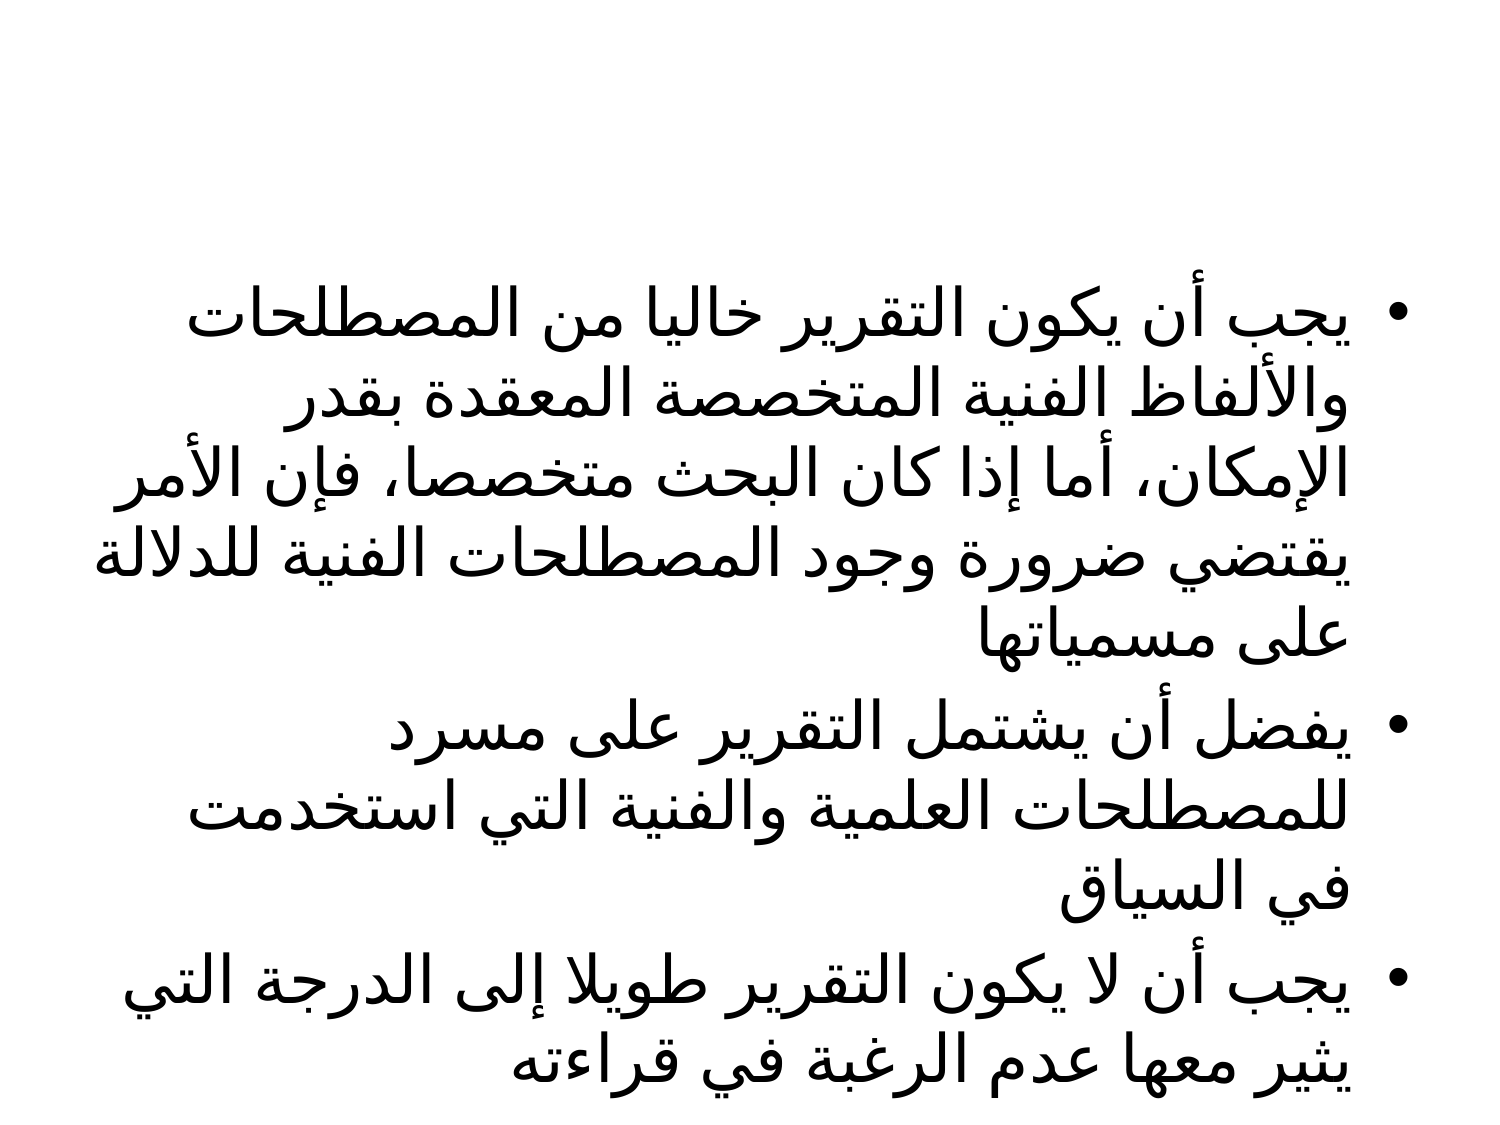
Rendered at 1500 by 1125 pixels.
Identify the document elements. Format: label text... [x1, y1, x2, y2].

list يجب أن يكون التقرير خاليا من المصطلحات والألفاظ الفنية المتخصصة المعقدة بقدر الإمكان، أما إذا كان البحث متخصصا، فإن الأمر يقتضي ضرورة وجود المصطلحات الفنية للدلالة على مسمياتها يفضل أن يشتمل التقرير على مسرد للمصطلحات العلمية والفنية التي استخدمت في السياق يجب أن لا يكون التقرير طويلا إلى الدرجة التي يثير معها عدم الرغبة في قراءته [75, 262, 1425, 1005]
